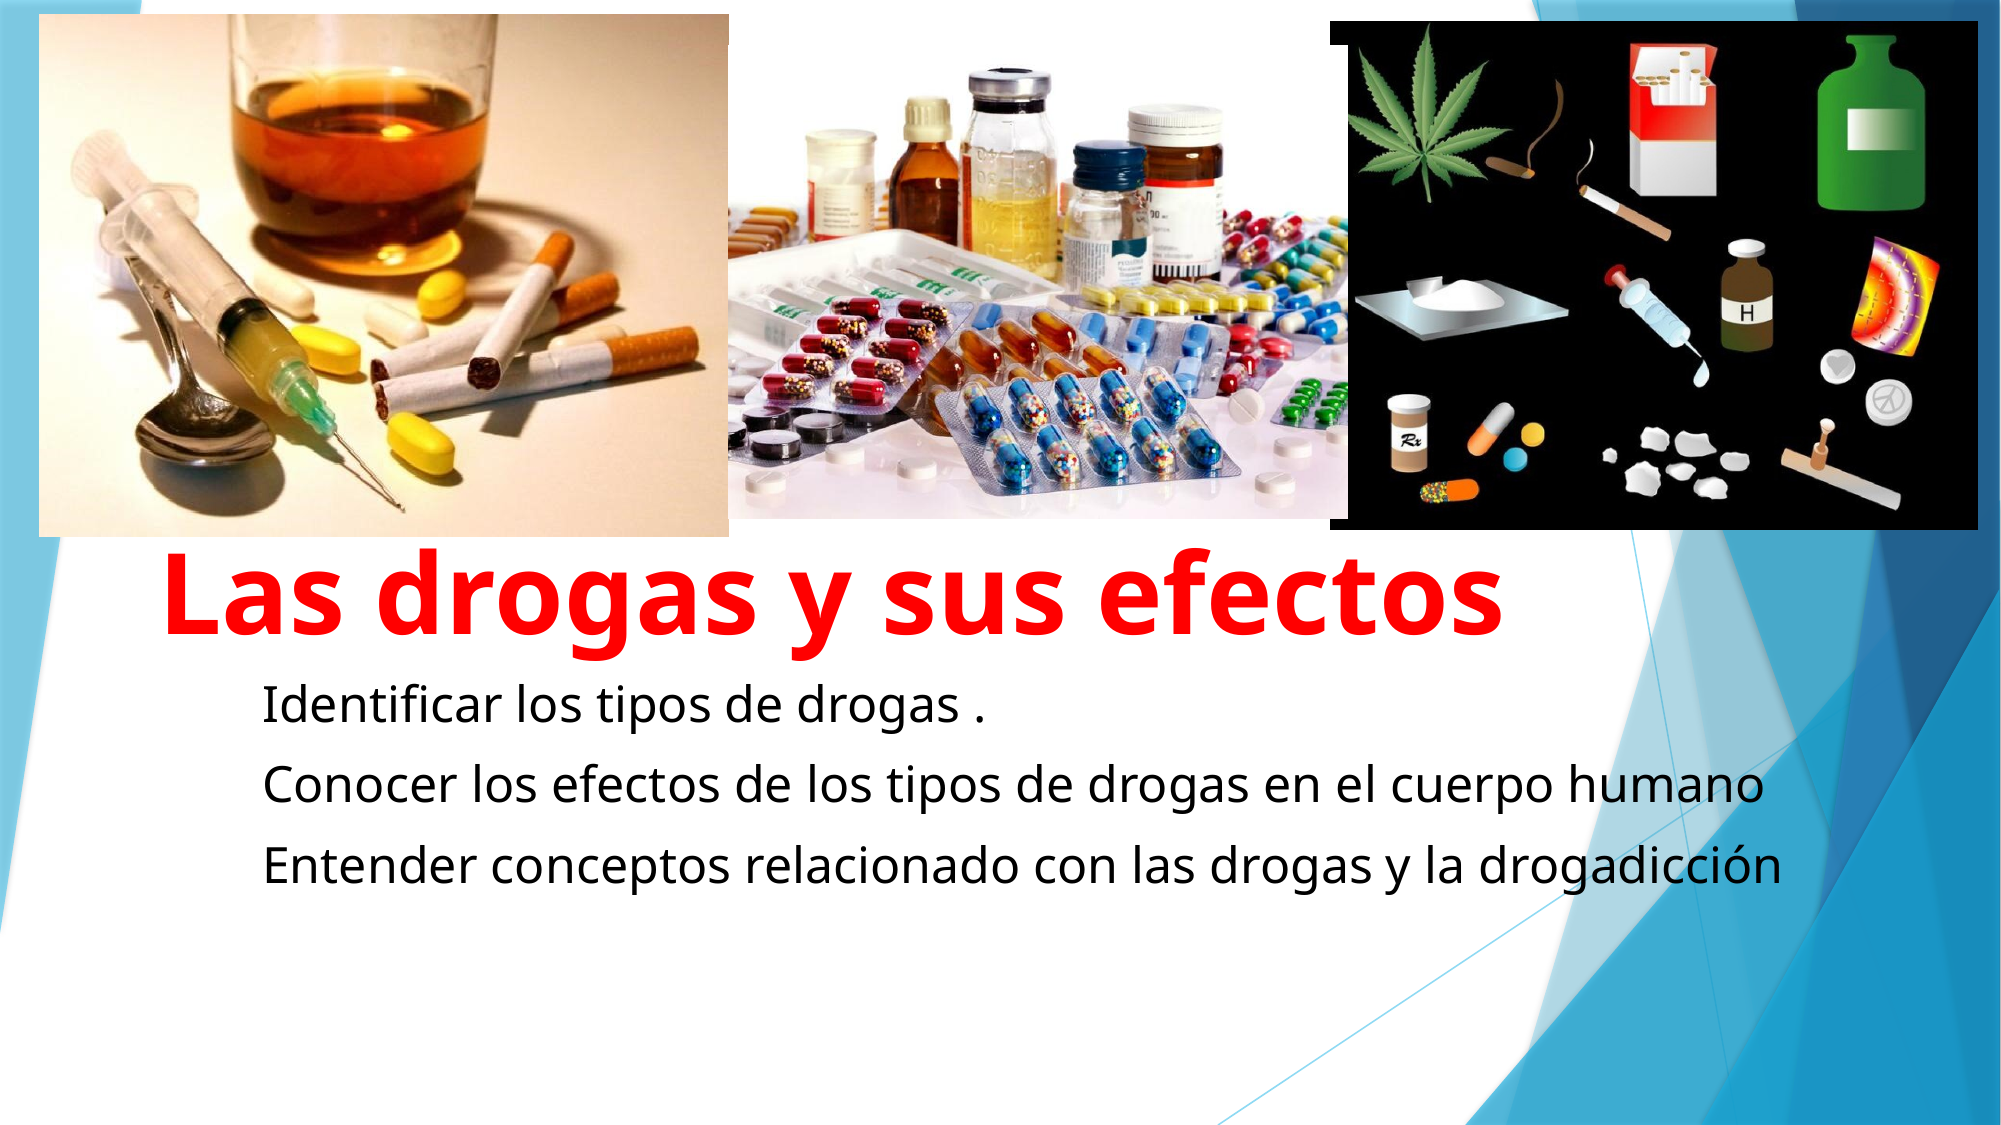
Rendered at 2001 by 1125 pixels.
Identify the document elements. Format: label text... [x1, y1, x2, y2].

subtitle Identificar los tipos de drogas . Conocer los efectos de los tipos de drogas en el cuerpo humano Entender conceptos relacionado con las drogas y la drogadicción [247, 664, 1813, 935]
title Las drogas y sus efectos [115, 527, 1522, 665]
picture [39, 14, 1979, 537]
